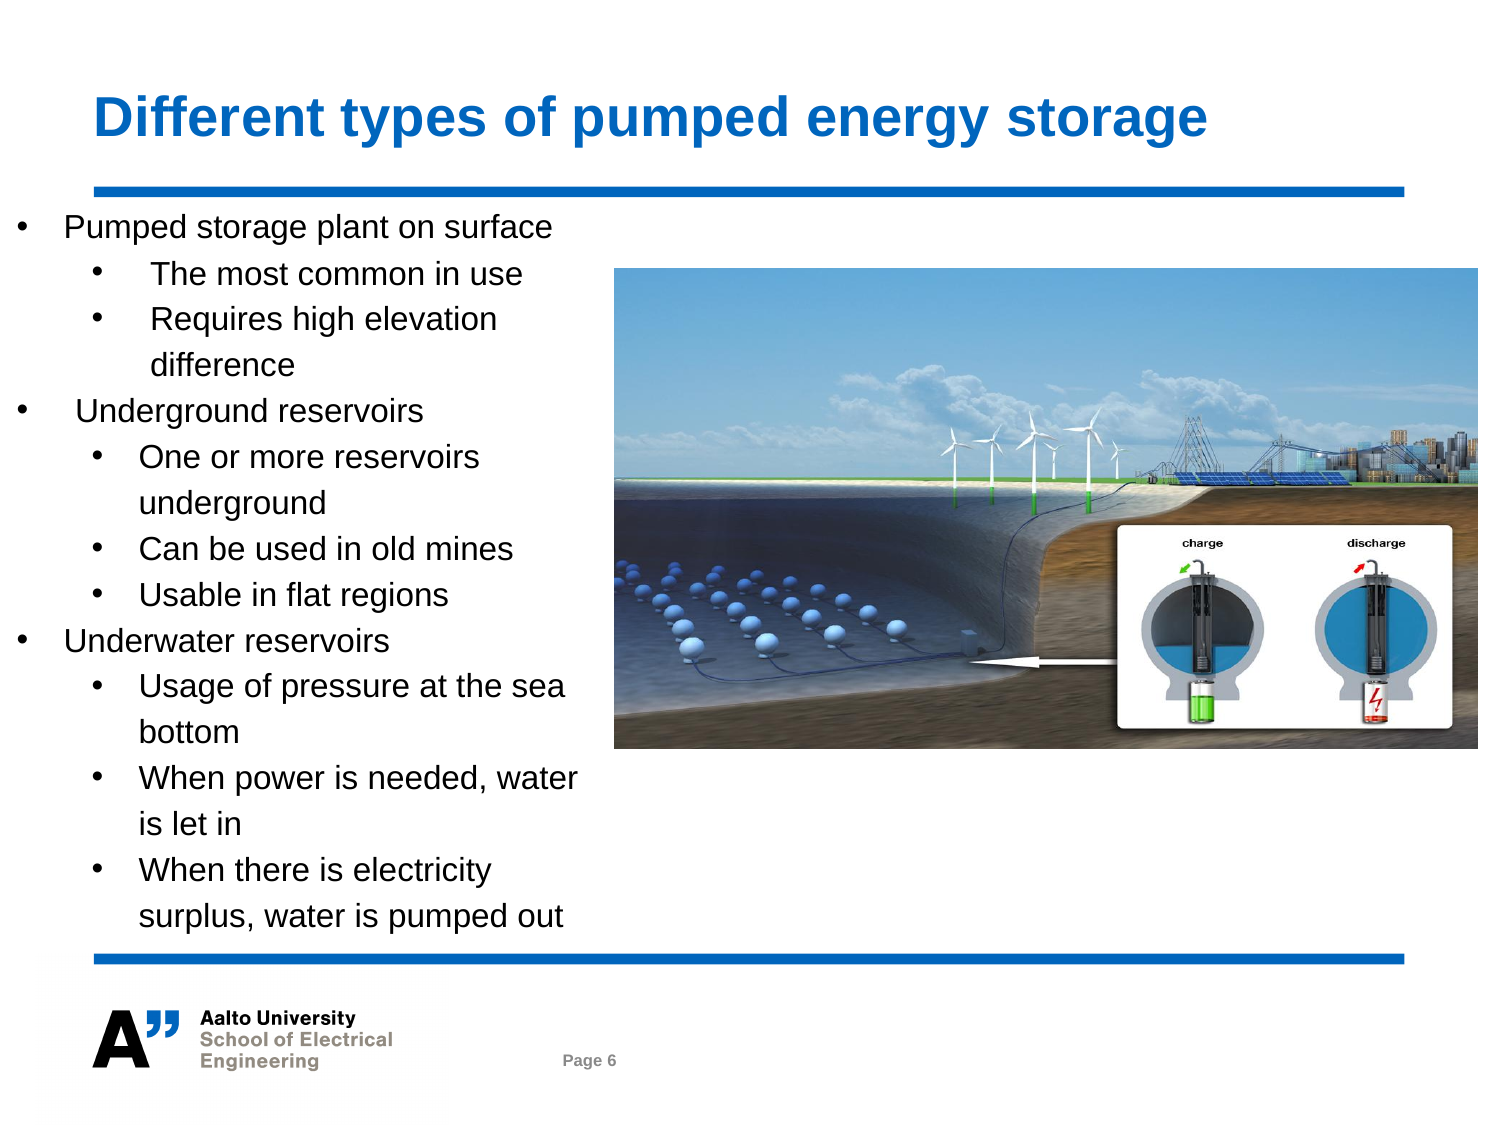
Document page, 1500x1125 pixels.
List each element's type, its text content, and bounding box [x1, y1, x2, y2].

picture [35, 953, 449, 1125]
picture [614, 267, 1478, 750]
title Different types of pumped energy storage [93, 80, 1369, 228]
list Pumped storage plant on surface The most common in use Requires high elevation difference Underground reservoirs One or more reservoirs underground Can be used in old mines Usable in flat regions Underwater reservoirs Usage of pressure at the sea bottom When power is needed, water is let in When there is electricity surplus, water is pumped out [0, 205, 596, 951]
slide_number Page 6 [562, 1050, 816, 1071]
